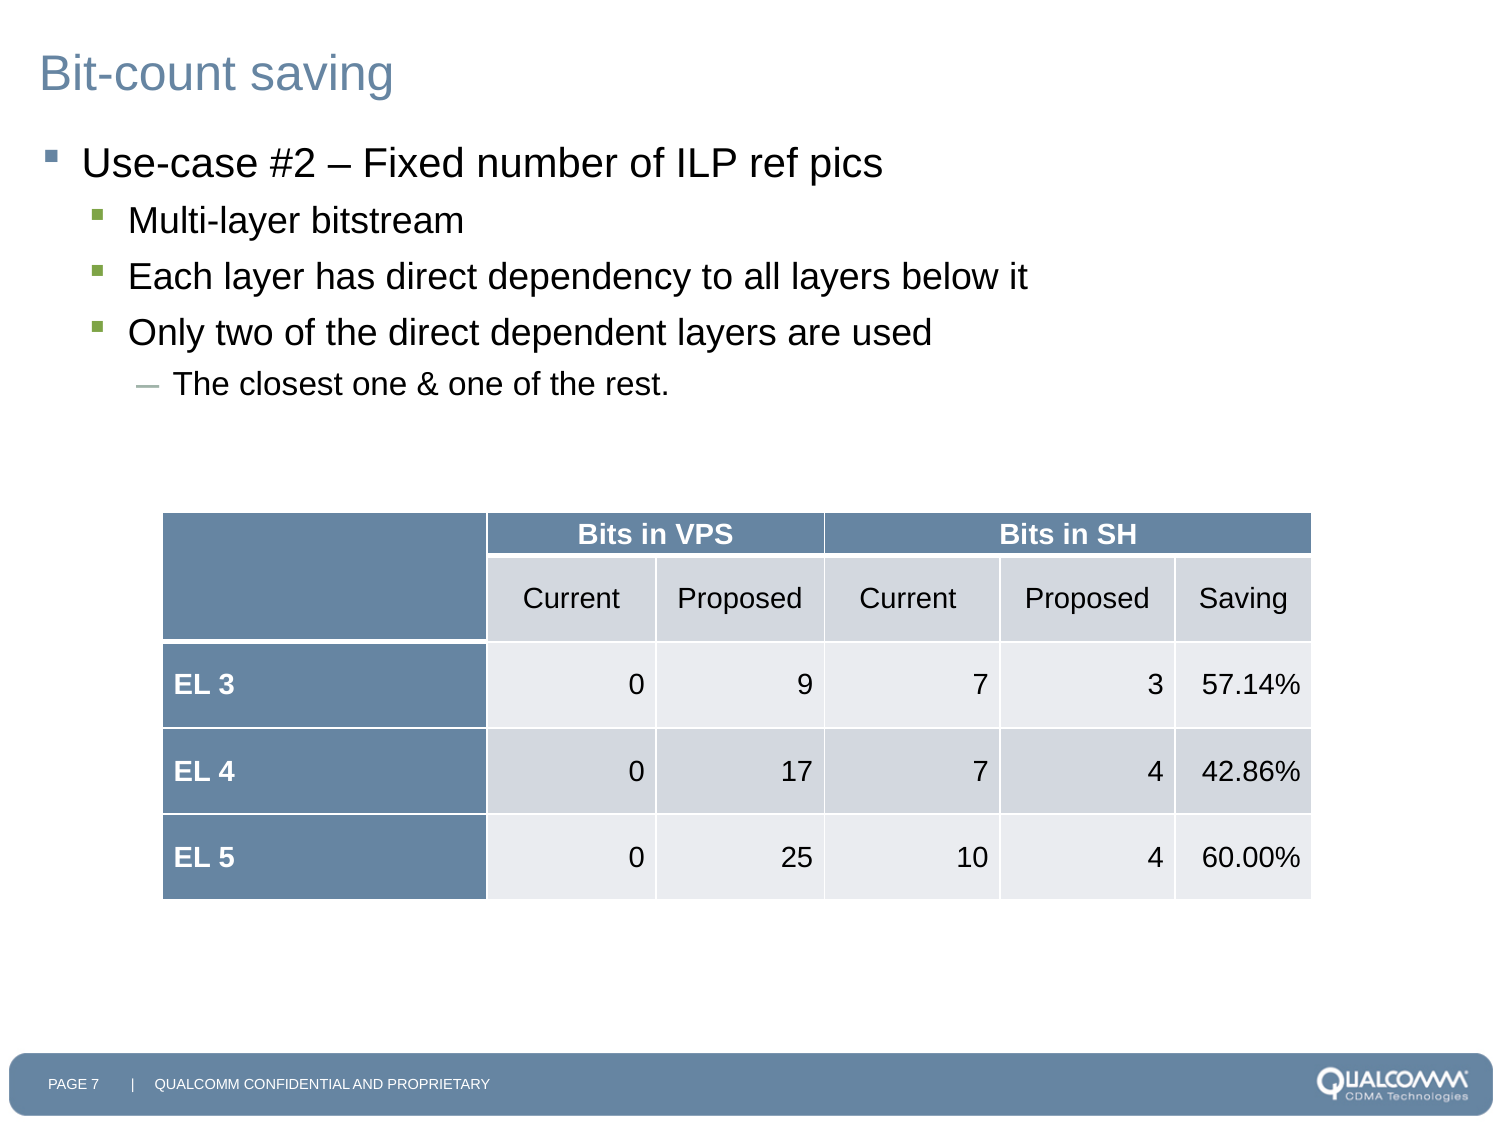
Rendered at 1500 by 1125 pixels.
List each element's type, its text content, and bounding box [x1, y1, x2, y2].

table_cell 10 [825, 815, 999, 899]
table_cell 17 [657, 729, 824, 813]
table_cell 57.14% [1176, 643, 1311, 727]
table_header Bits in VPS [488, 513, 824, 553]
table_cell 25 [657, 815, 824, 899]
table_cell Proposed [1001, 558, 1174, 641]
picture [0, 1048, 1500, 1125]
table_cell 0 [488, 729, 655, 813]
table_cell 7 [825, 729, 999, 813]
table_cell 4 [1001, 729, 1174, 813]
table_cell 42.86% [1176, 729, 1311, 813]
title Bit-count saving [23, 44, 1457, 138]
table_header Bits in SH [825, 513, 1311, 553]
table_cell 3 [1001, 643, 1174, 727]
table_cell Saving [1176, 558, 1311, 641]
table_cell 0 [488, 815, 655, 899]
table_cell EL 5 [163, 815, 486, 899]
table_cell 0 [488, 643, 655, 727]
table_cell 9 [657, 643, 824, 727]
table_cell Current [488, 558, 655, 641]
table_cell 4 [1001, 815, 1174, 899]
table_cell Current [825, 558, 999, 641]
table_cell EL 3 [163, 644, 486, 727]
table_header [163, 513, 486, 639]
table_cell 7 [825, 643, 999, 727]
table_cell 60.00% [1176, 815, 1311, 899]
table_cell Proposed [657, 558, 824, 641]
table_cell EL 4 [163, 729, 486, 813]
list Use-case #2 – Fixed number of ILP ref pics Multi-layer bitstream Each layer has direct dependency to all layers below it Only two of the direct dependent layers are used The closest one & one of the rest. [26, 131, 1457, 1004]
